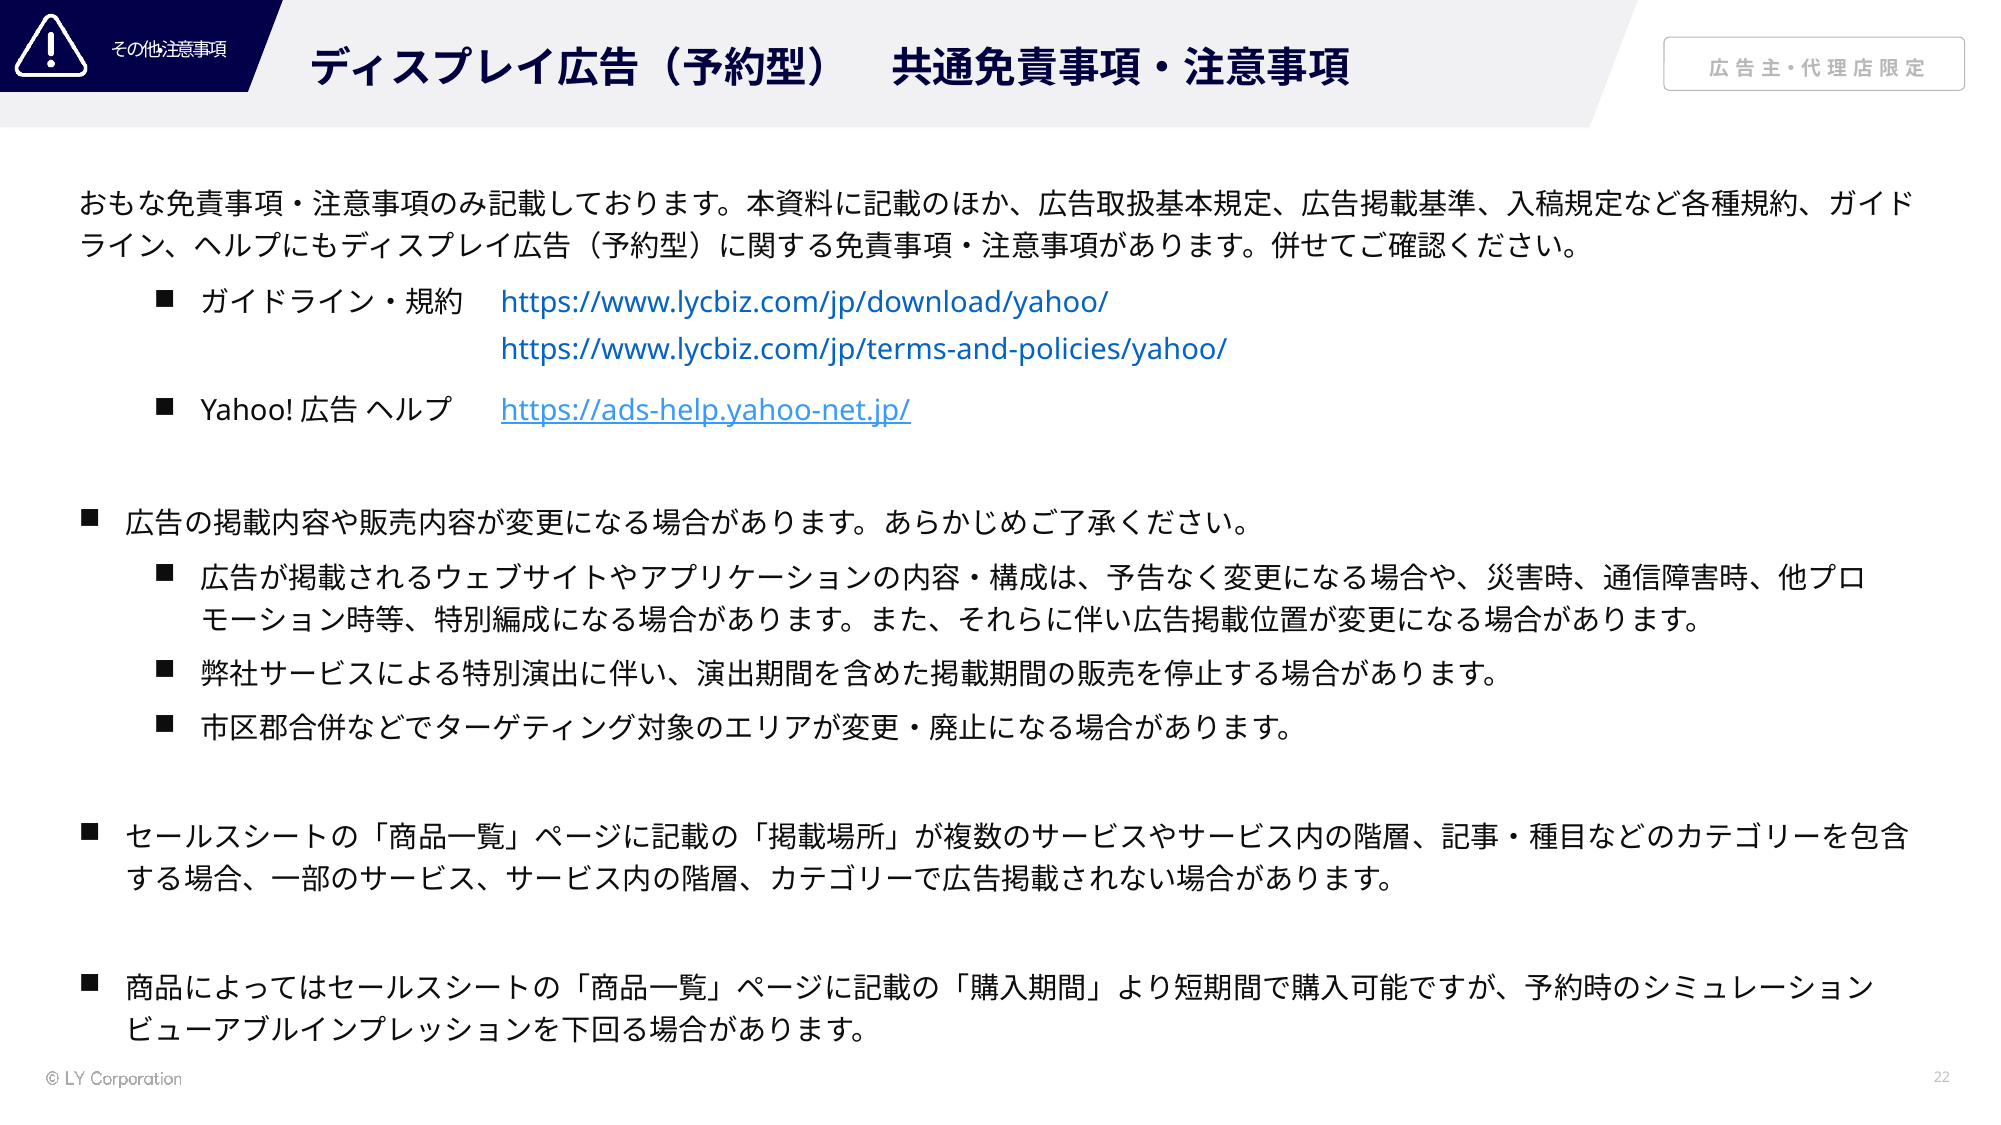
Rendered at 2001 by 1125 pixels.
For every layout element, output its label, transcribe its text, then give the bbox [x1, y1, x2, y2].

list ディスプレイ広告（予約型） 共通免責事項・注意事項 [309, 41, 1645, 97]
list その他・注意事項 [97, 13, 240, 81]
picture [9, 5, 92, 87]
text_box おもな免責事項・注意事項のみ記載しております。本資料に記載のほか、広告取扱基本規定、広告掲載基準、入稿規定など各種規約、ガイドライン、ヘルプにもディスプレイ広告（予約型）に関する免責事項・注意事項があります。併せてご確認ください。 ガイドライン・規約 https://www.lycbiz.com/jp/download/yahoo/ https://www.lycbiz.com/jp/terms-and-policies/yahoo/ Yahoo!広告 ヘルプ https://ads-help.yahoo-net.jp/ 広告の掲載内容や販売内容が変更になる場合があります。あらかじめご了承ください。 広告が掲載されるウェブサイトやアプリケーションの内容・構成は、予告なく変更になる場合や、災害時、通信障害時、他プロモーション時等、特別編成になる場合があります。また、それらに伴い広告掲載位置が変更になる場合があります。 弊社サービスによる特別演出に伴い、演出期間を含めた掲載期間の販売を停止する場合があります。 市区郡合併などでターゲティング対象のエリアが変更・廃止になる場合があります。 セールスシートの「商品一覧」ページに記載の「掲載場所」が複数のサービスやサービス内の階層、記事・種目などのカテゴリーを包含する場合、一部のサービス、サービス内の階層、カテゴリーで広告掲載されない場合があります。 商品によってはセールスシートの「商品一覧」ページに記載の「購入期間」より短期間で購入可能ですが、予約時のシミュレーションビューアブルインプレッションを下回る場合があります。 [78, 178, 1922, 1047]
picture [46, 1071, 181, 1088]
